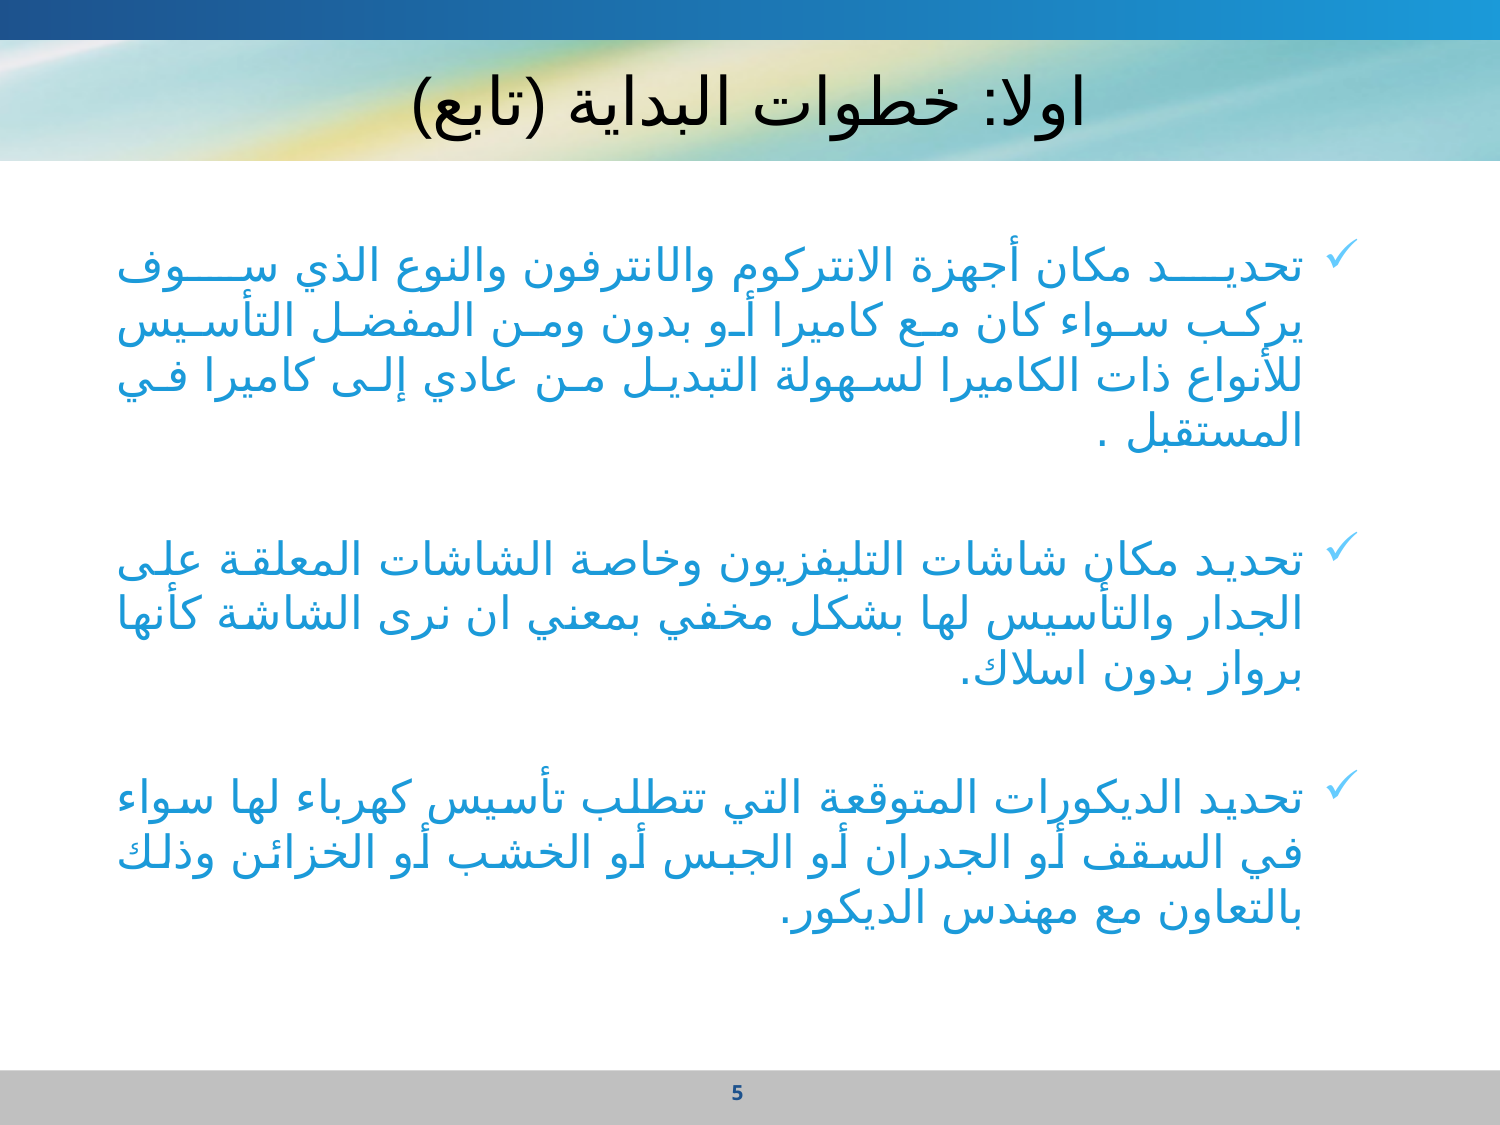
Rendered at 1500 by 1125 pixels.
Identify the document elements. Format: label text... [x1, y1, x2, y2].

slide_number 5 [562, 1072, 913, 1115]
picture [0, 39, 1500, 161]
title اولا: خطوات البداية (تابع) [75, 52, 1425, 145]
list تحديد مكان أجهزة الانتركوم والانترفون والنوع الذي سوف يركب سواء كان مع كاميرا أو بدون ومن المفضل التأسيس للأنواع ذات الكاميرا لسهولة التبديل من عادي إلى كاميرا في المستقبل . تحديد مكان شاشات التليفزيون وخاصة الشاشات المعلقة على الجدار والتأسيس لها بشكل مخفي بمعني ان نرى الشاشة كأنها برواز بدون اسلاك. تحديد الديكورات المتوقعة التي تتطلب تأسيس كهرباء لها سواء في السقف أو الجدران أو الجبس أو الخشب أو الخزائن وذلك بالتعاون مع مهندس الديكور. [101, 228, 1386, 1025]
